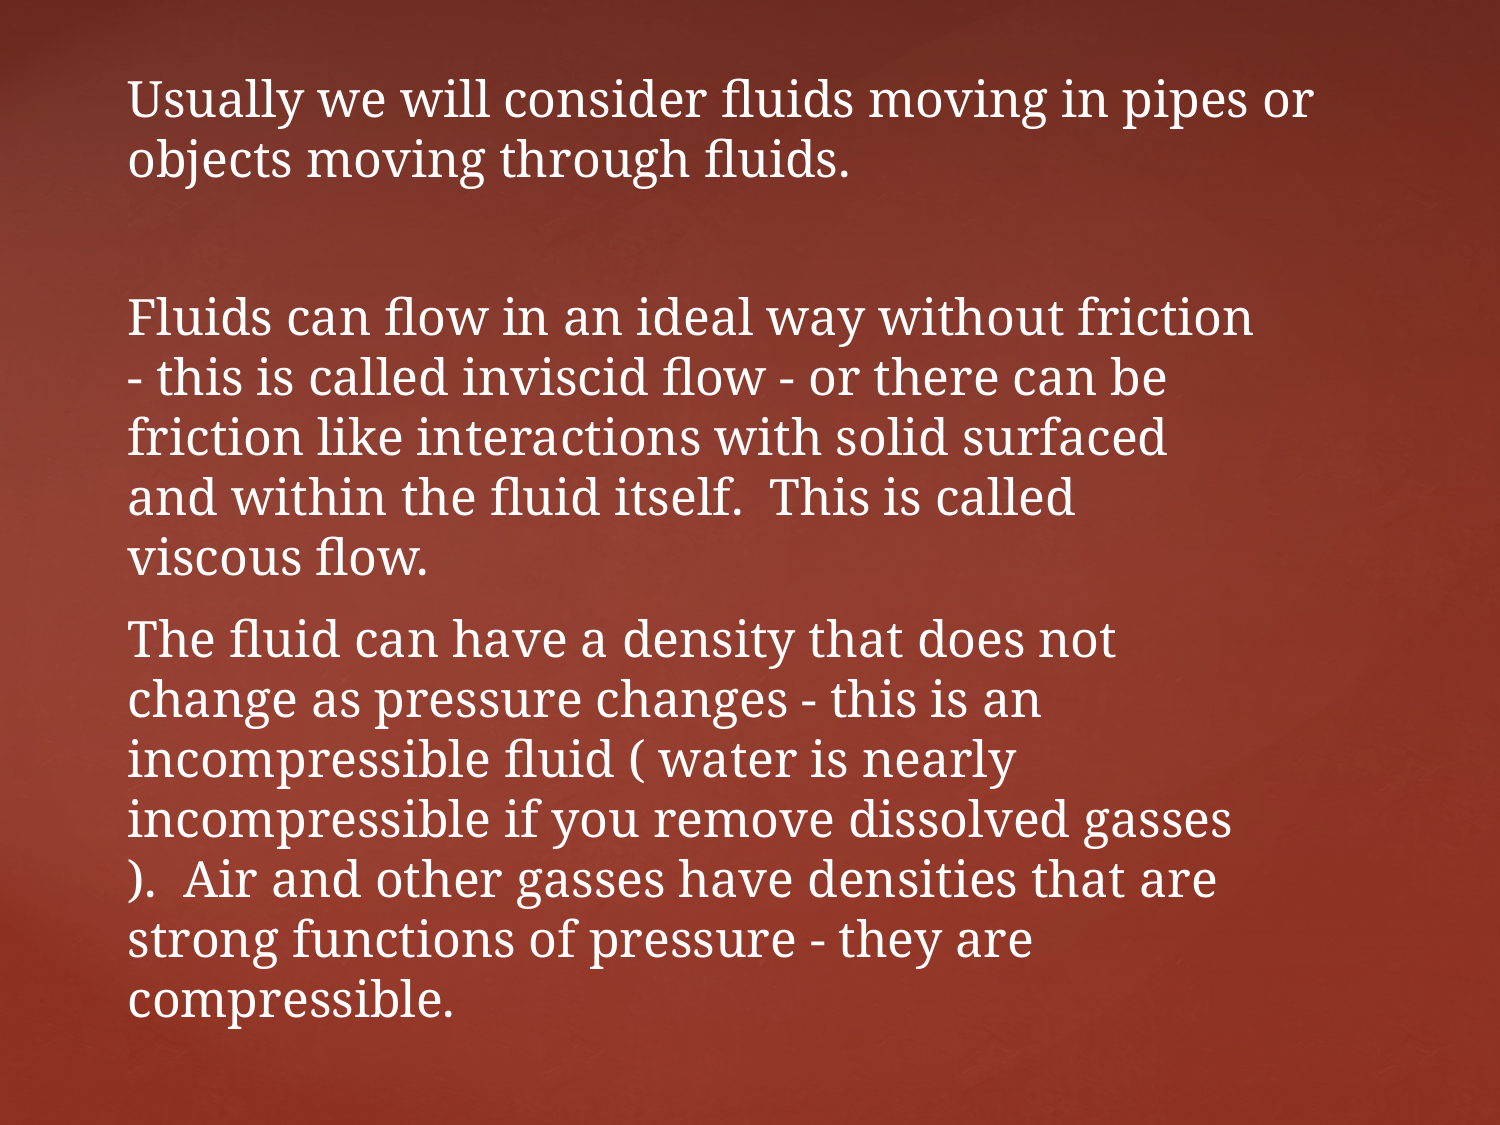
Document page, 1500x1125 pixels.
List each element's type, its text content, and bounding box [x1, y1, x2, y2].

text_box Fluids can flow in an ideal way without friction - this is called inviscid flow - or there can be friction like interactions with solid surfaced and within the fluid itself. This is called viscous flow. [112, 352, 1275, 593]
text_box The fluid can have a density that does not change as pressure changes - this is an incompressible fluid ( water is nearly incompressible if you remove dissolved gasses ). Air and other gasses have densities that are strong functions of pressure - they are compressible. [112, 749, 1253, 1035]
text_box Usually we will consider fluids moving in pipes or objects moving through fluids. [112, 74, 1335, 195]
